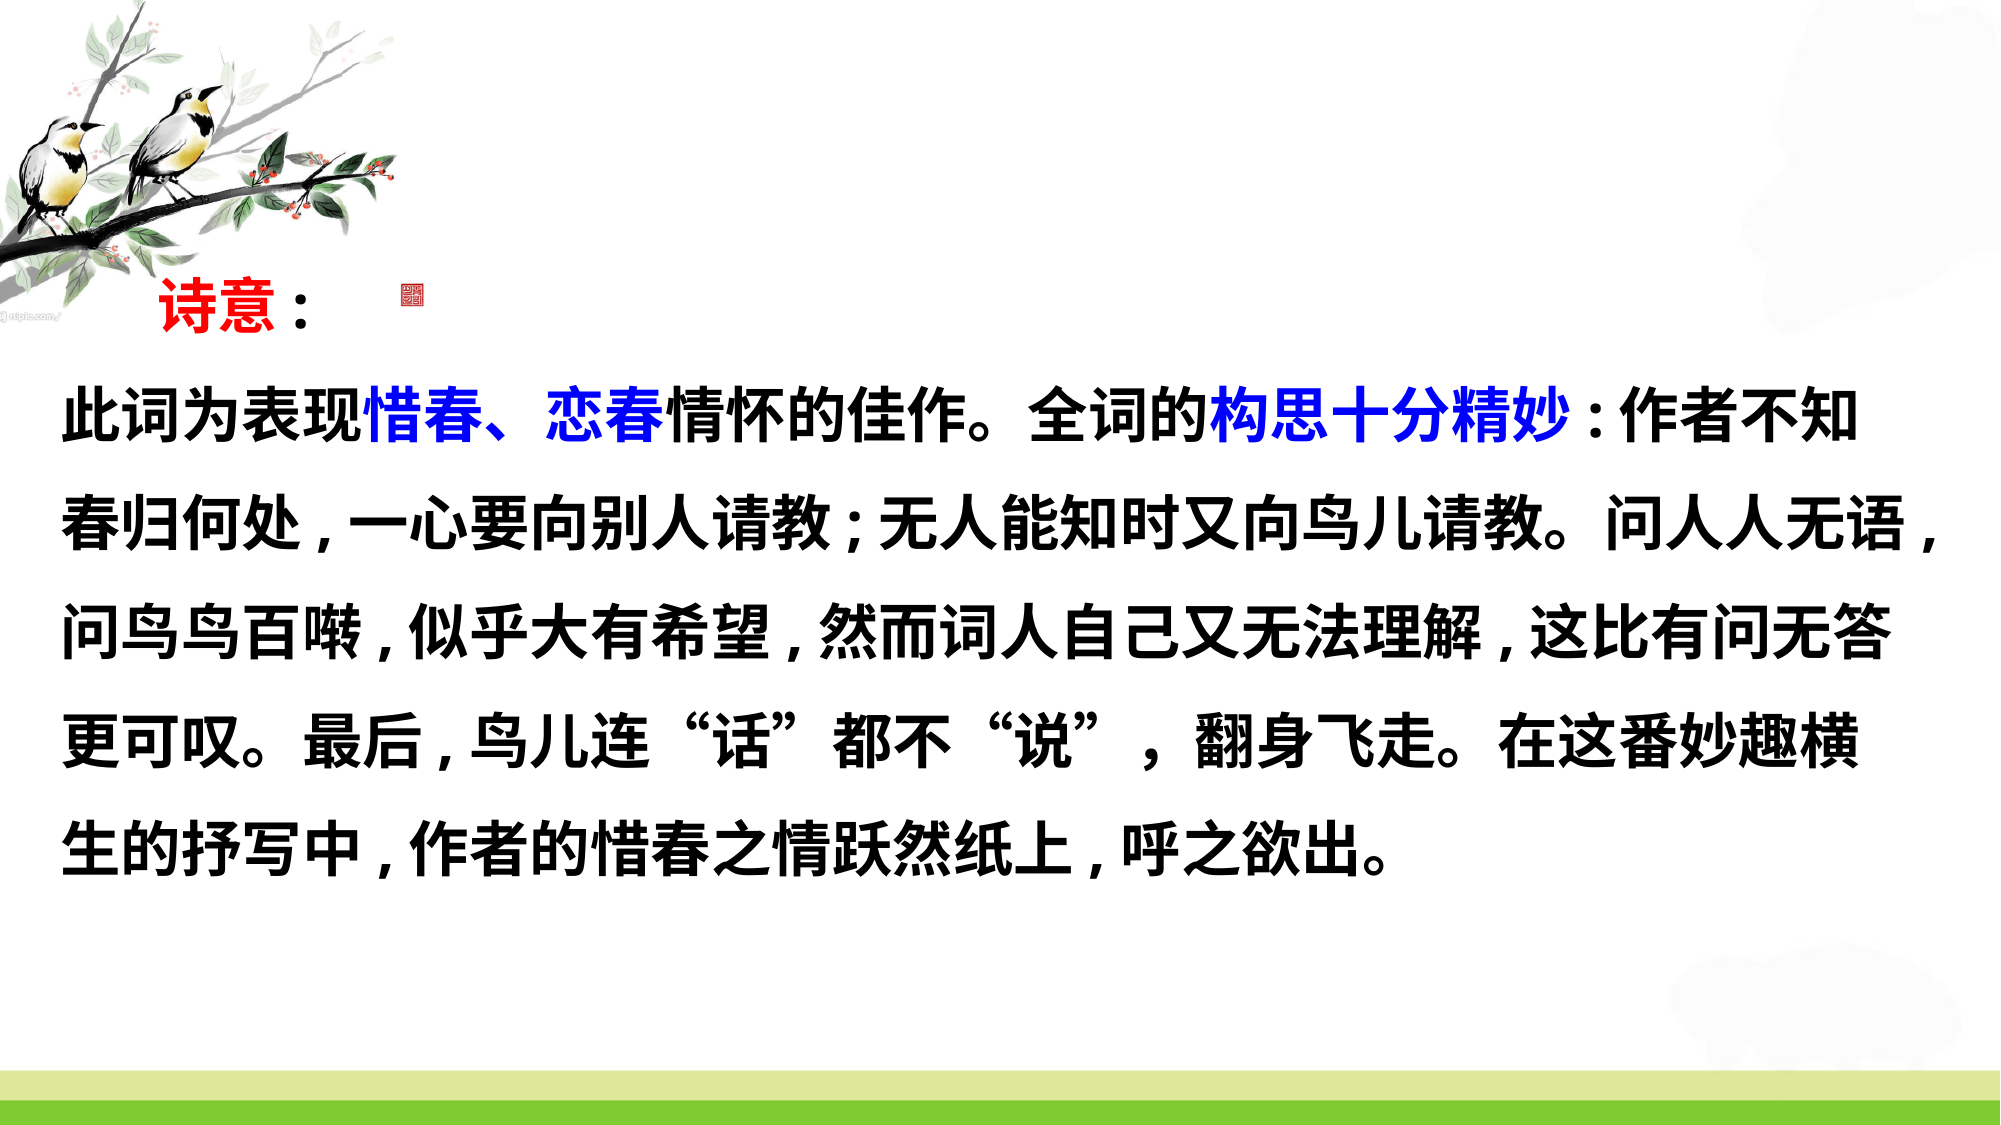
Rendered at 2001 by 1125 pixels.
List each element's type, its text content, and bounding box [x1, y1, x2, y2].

text_box 诗意: 此词为表现惜春、恋春情怀的佳作。全词的构思十分精妙:作者不知春归何处,一心要向别人请教;无人能知时又向鸟儿请教。问人人无语,问鸟鸟百啭,似乎大有希望,然而词人自己又无法理解,这比有问无答更可叹。最后,鸟儿连“话”都不“说”，翻身飞走。在这番妙趣横生的抒写中,作者的惜春之情跃然纸上,呼之欲出。 [40, 221, 1938, 894]
picture [0, 0, 2000, 1125]
